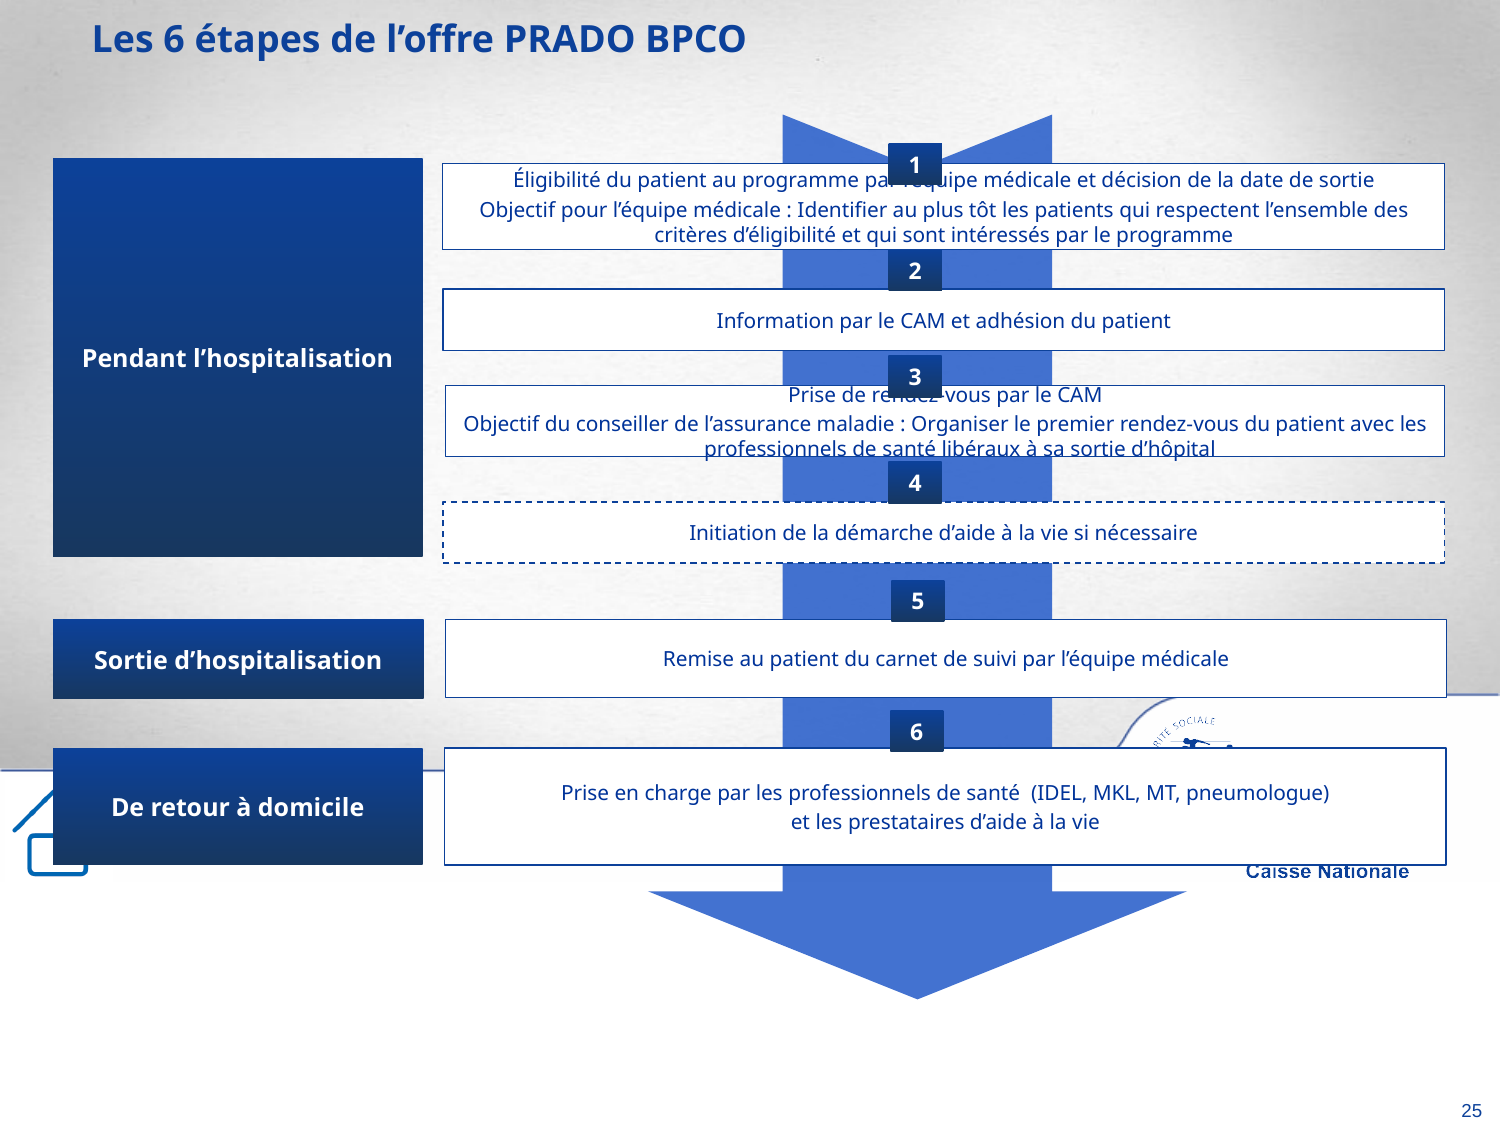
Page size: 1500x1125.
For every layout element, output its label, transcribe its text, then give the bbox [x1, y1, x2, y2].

text_box Pendant l’hospitalisation [53, 158, 423, 557]
picture [0, 0, 1500, 882]
text_box 25 [1446, 1091, 1500, 1125]
text_box 6 [890, 710, 944, 752]
text_box De retour à domicile [53, 748, 423, 865]
text_box [942, 250, 1053, 289]
text_box 3 [888, 355, 942, 398]
text_box [647, 866, 1188, 1000]
text_box Prise en charge par les professionnels de santé (IDEL, MKL, MT, pneumologue) et les prestataires d’aide à la vie [444, 748, 1447, 866]
text_box [782, 250, 888, 289]
text_box Remise au patient du carnet de suivi par l’équipe médicale [445, 619, 1447, 698]
title Les 6 étapes de l’offre PRADO BPCO [76, 7, 1436, 210]
text_box [782, 351, 1053, 385]
text_box Initiation de la démarche d’aide à la vie si nécessaire [442, 502, 1445, 563]
text_box Sortie d’hospitalisation [53, 619, 424, 699]
text_box 4 [888, 461, 942, 504]
text_box Information par le CAM et adhésion du patient [442, 289, 1445, 351]
text_box 1 [888, 143, 942, 185]
text_box [782, 563, 1053, 619]
text_box [782, 698, 1053, 748]
text_box 5 [891, 580, 945, 622]
text_box 2 [888, 249, 942, 291]
text_box Prise de rendez-vous par le CAM Objectif du conseiller de l’assurance maladie : Organiser le premier rendez-vous du patient avec les professionnels de santé libéraux à sa sortie d’hôpital [445, 385, 1445, 457]
text_box [782, 457, 1053, 502]
list Éligibilité du patient au programme par l’équipe médicale et décision de la date de sortie Objectif pour l’équipe médicale : Identifier au plus tôt les patients qui respectent l’ensemble des critères d’éligibilité et qui sont intéressés par le programme [442, 163, 1445, 250]
